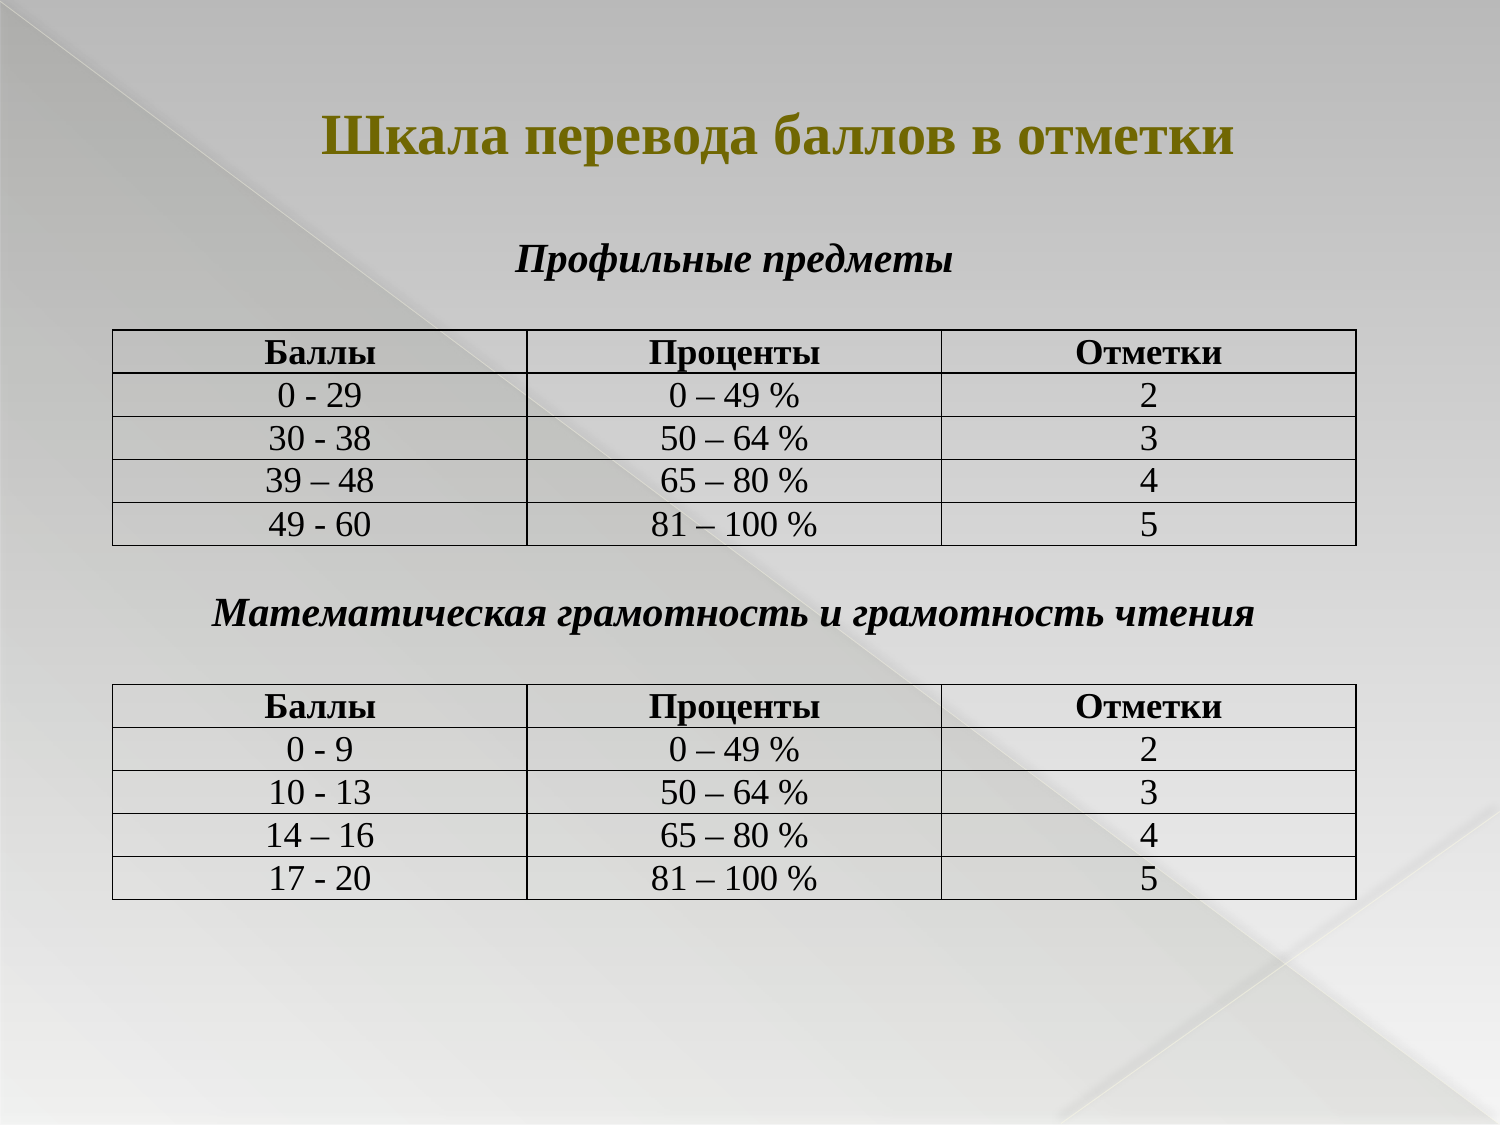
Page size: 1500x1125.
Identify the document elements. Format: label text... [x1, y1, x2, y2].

picture [111, 233, 1365, 967]
text_box Шкала перевода баллов в отметки [306, 88, 1251, 174]
